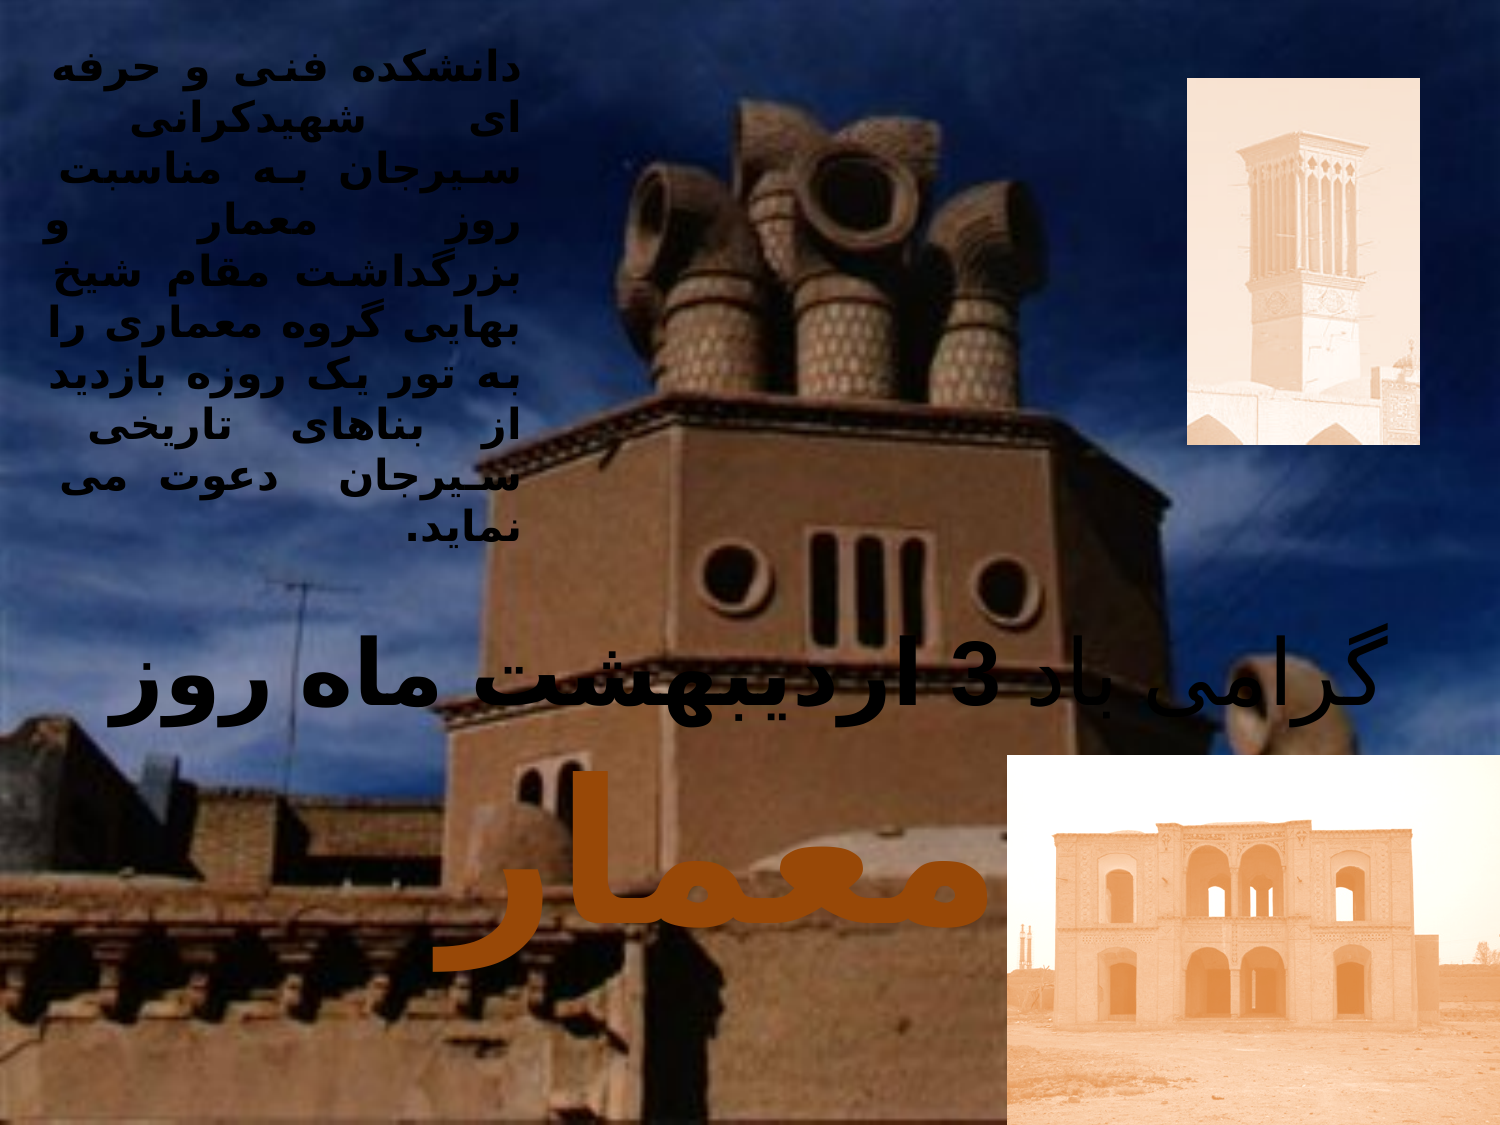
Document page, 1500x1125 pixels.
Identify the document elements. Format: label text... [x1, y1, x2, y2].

subtitle دانشکده فنی و حرفه ای شهیدکرانی سیرجان به مناسبت روز معمار و بزرگداشت مقام شیخ بهایی گروه معماری را به تور یک روزه بازدید از بناهای تاریخی سیرجان دعوت می نماید. [29, 30, 538, 563]
title گرامی باد 3 اردیبهشت ماه روز معمار [41, 66, 1459, 1071]
picture [0, 0, 1500, 1125]
